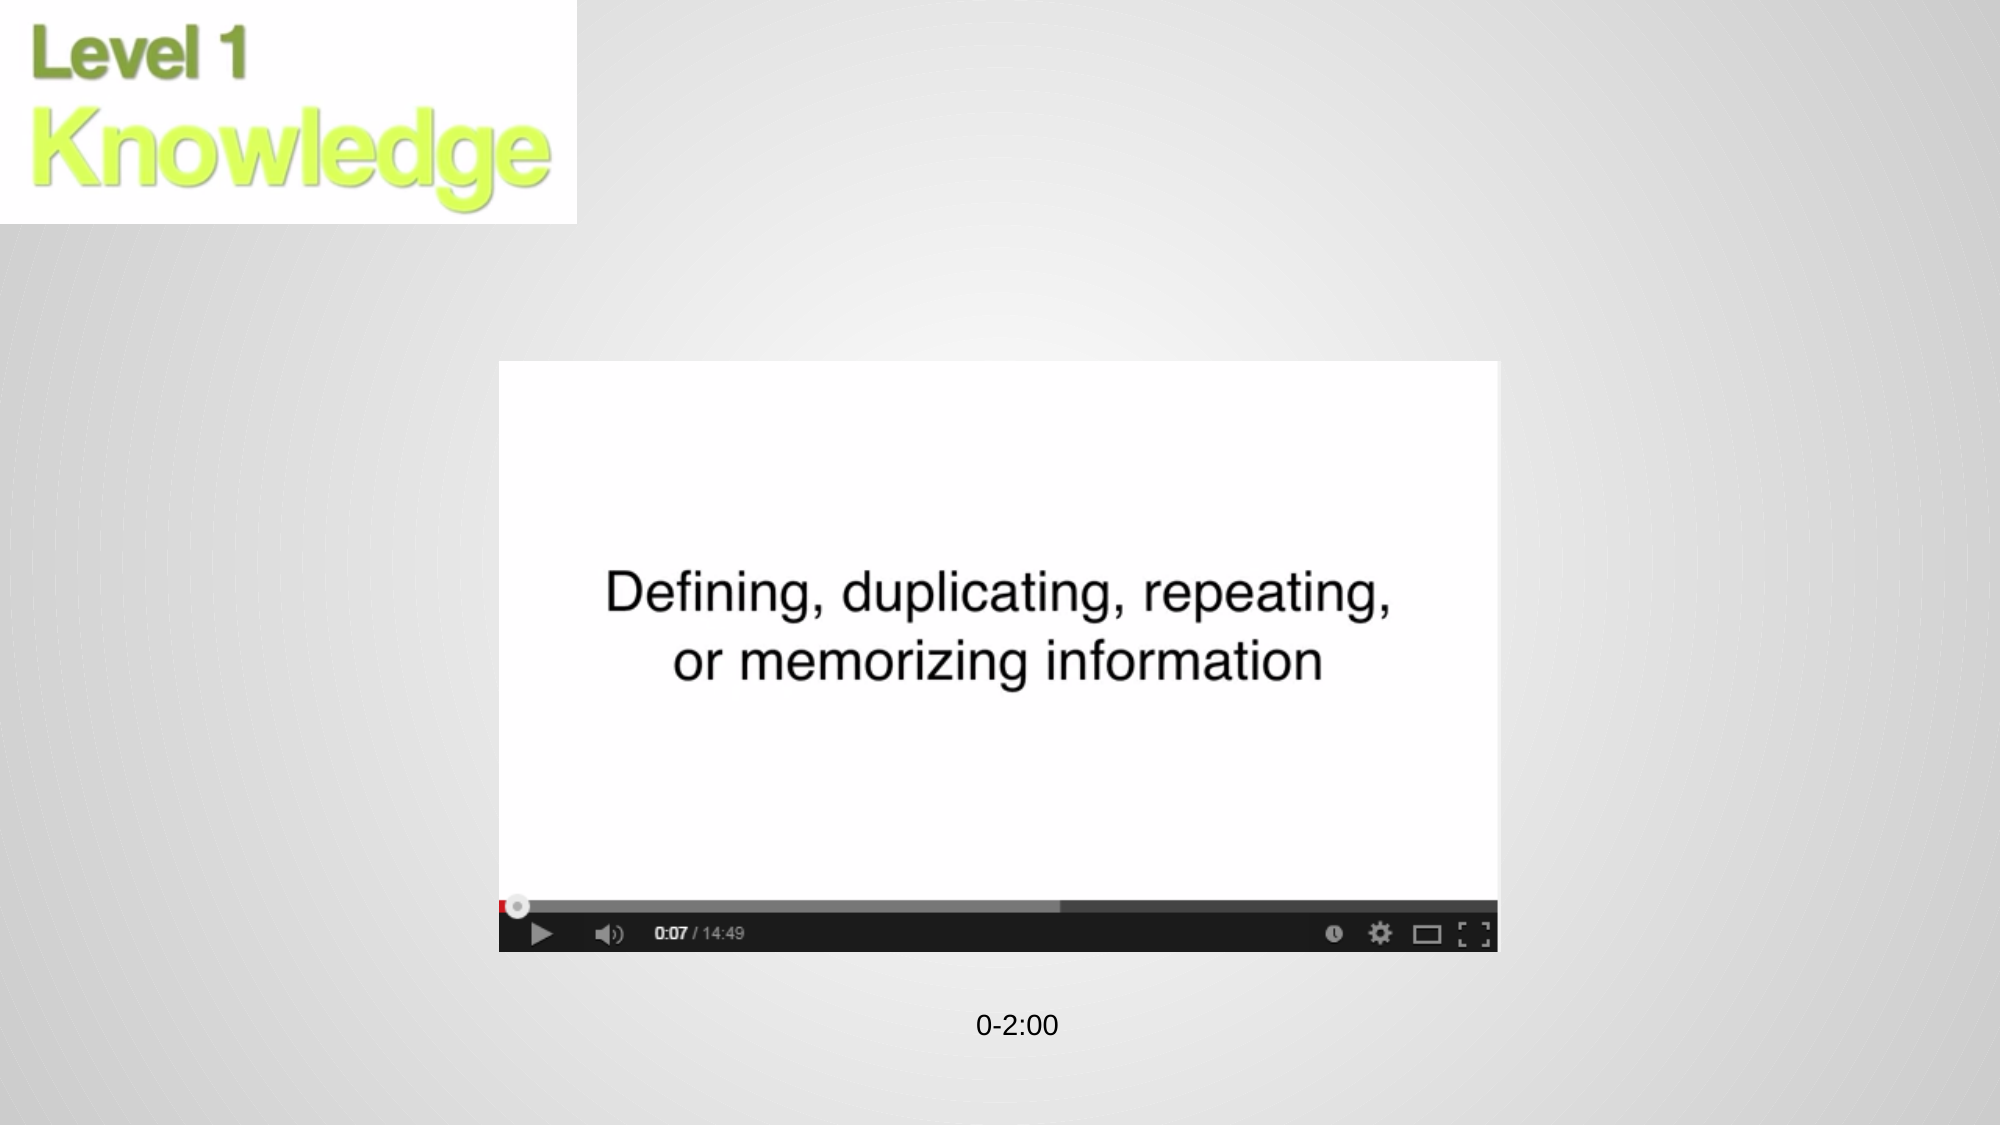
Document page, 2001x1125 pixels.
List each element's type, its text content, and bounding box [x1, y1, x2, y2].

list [498, 360, 1501, 952]
text_box 0-2:00 [961, 990, 1087, 1058]
picture [0, 0, 577, 224]
